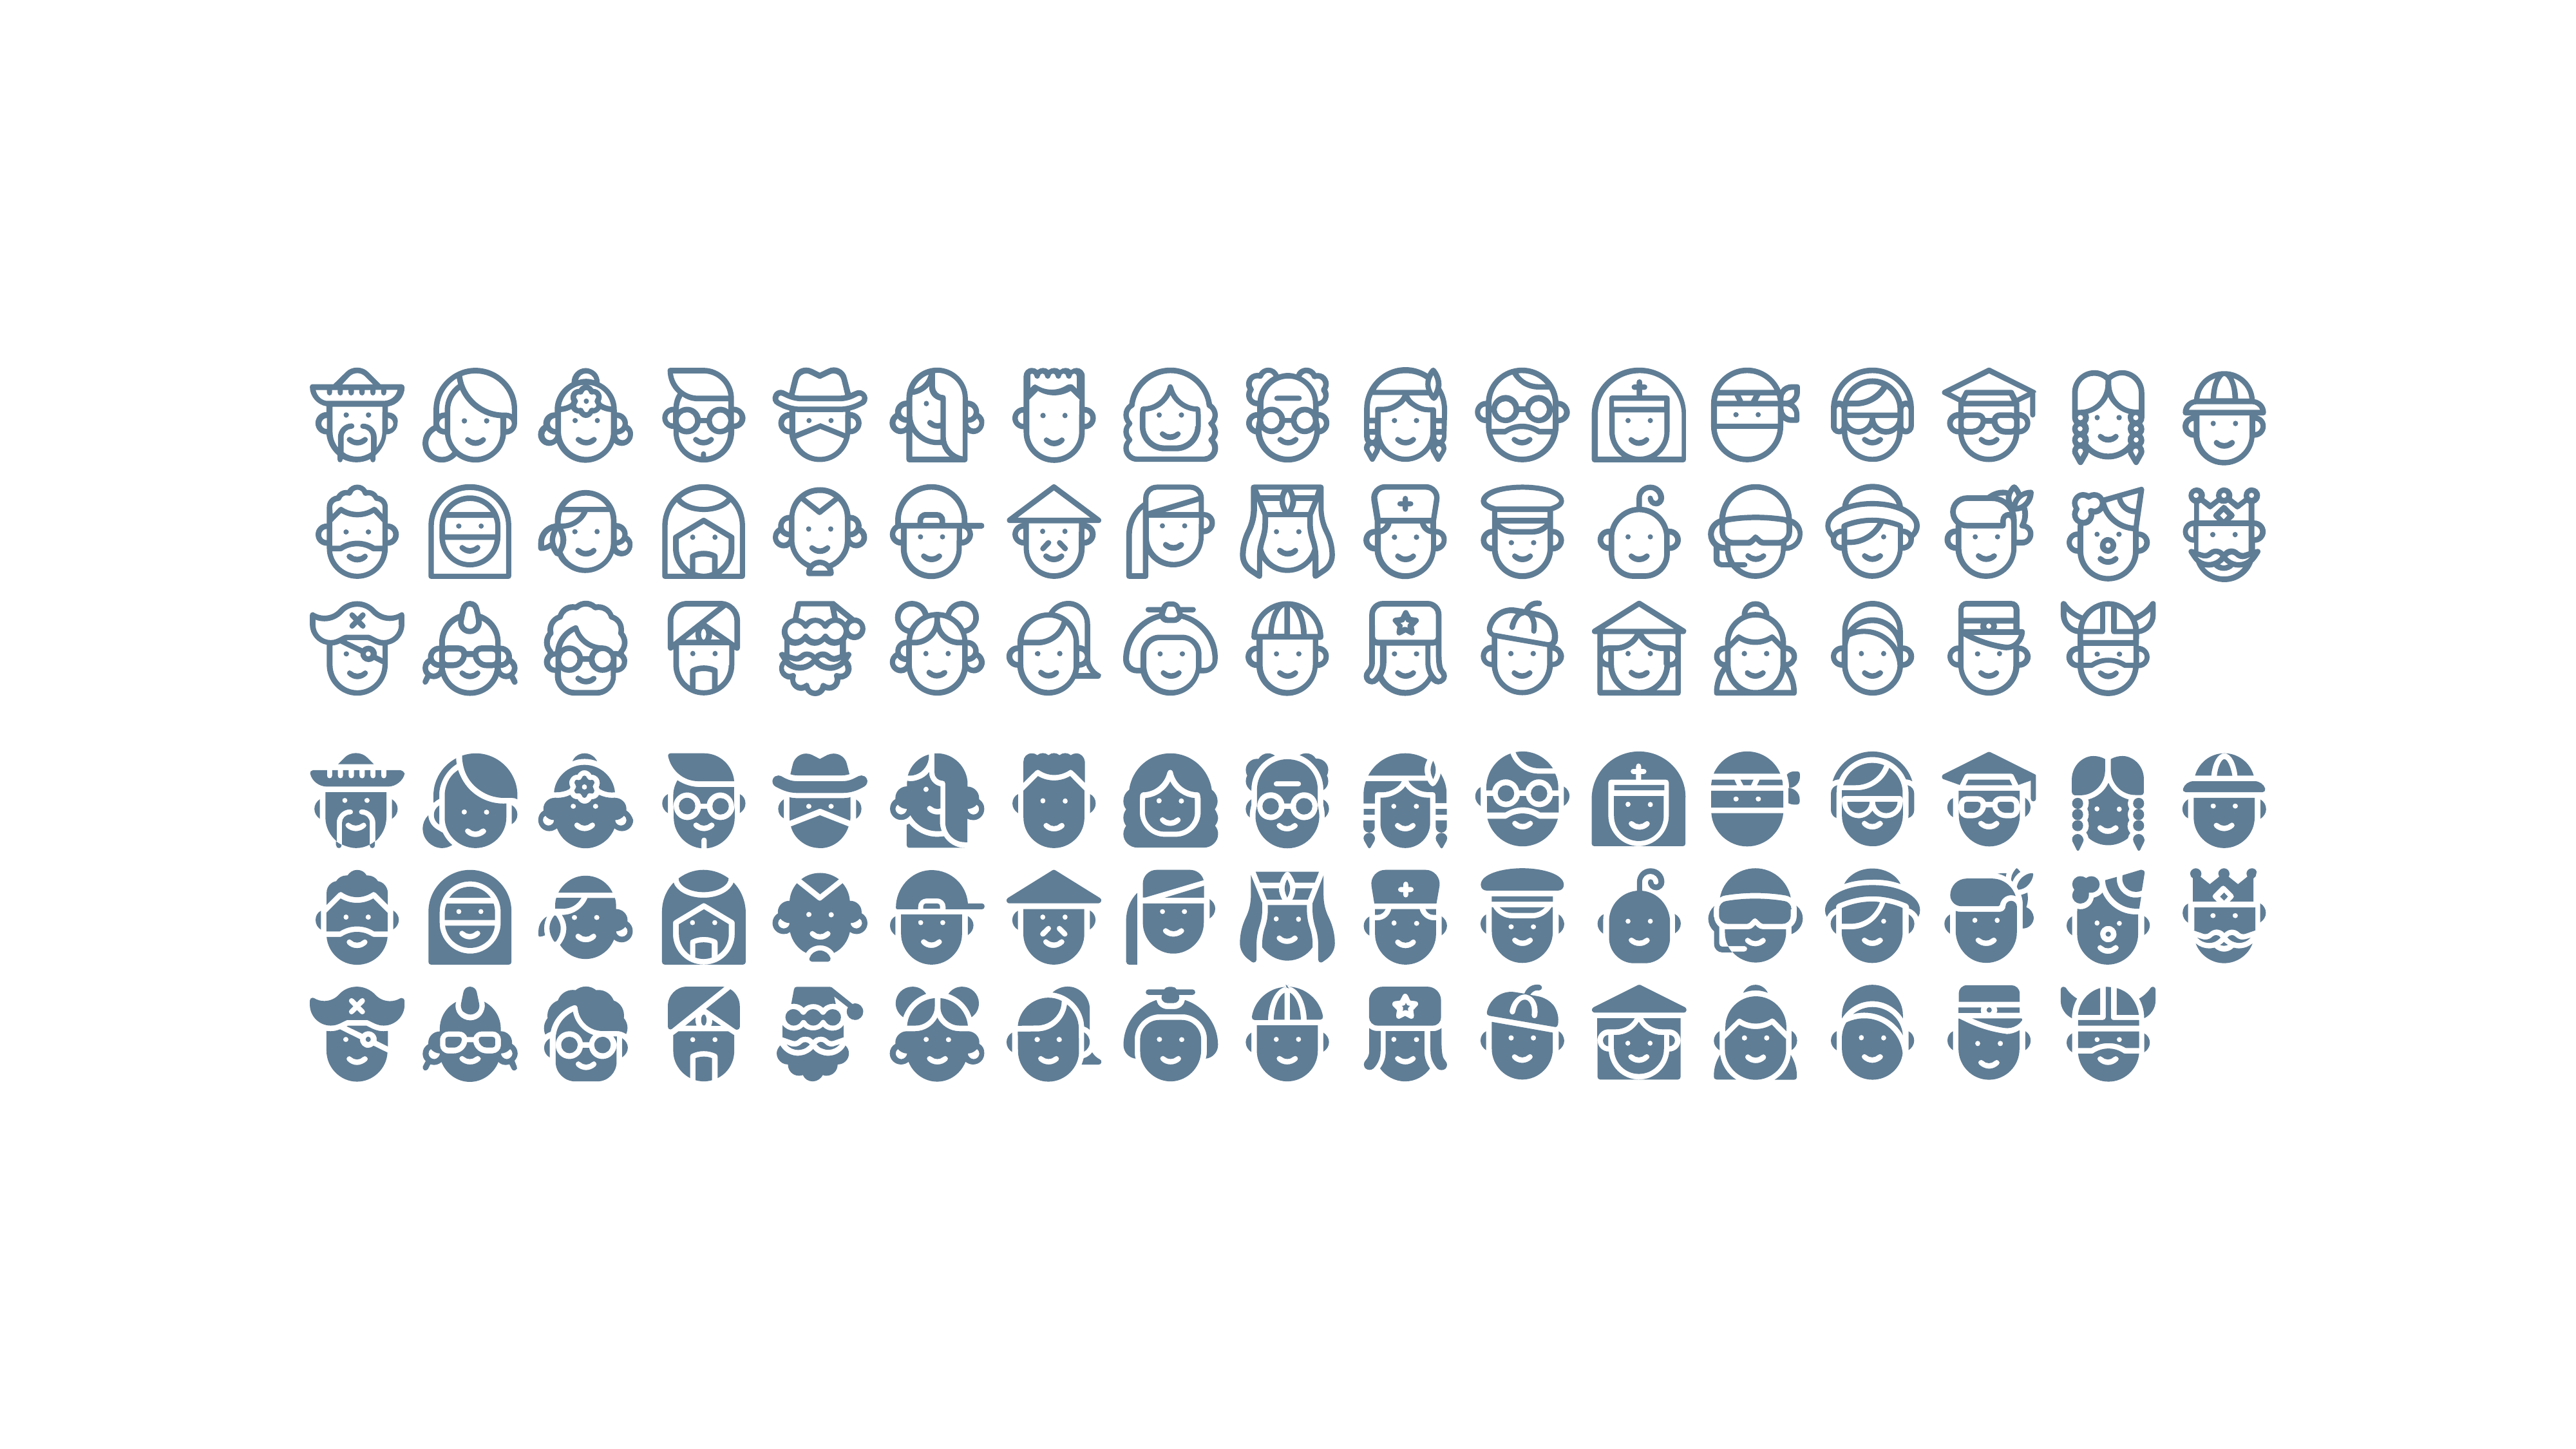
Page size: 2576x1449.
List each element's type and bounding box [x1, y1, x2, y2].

text_box [1012, 753, 1096, 849]
text_box [1363, 753, 1448, 849]
text_box [662, 484, 746, 580]
text_box [1245, 601, 1329, 696]
text_box [1591, 600, 1687, 696]
text_box [772, 753, 868, 849]
text_box [1122, 601, 1218, 696]
text_box [310, 753, 405, 849]
text_box [1475, 367, 1570, 463]
text_box [422, 367, 518, 463]
text_box [1006, 986, 1102, 1082]
text_box [538, 489, 633, 573]
text_box [1597, 867, 1681, 963]
text_box [1123, 753, 1218, 848]
text_box [889, 753, 985, 848]
text_box [422, 986, 518, 1083]
text_box [2182, 753, 2267, 849]
text_box [1944, 484, 2034, 580]
text_box [662, 753, 746, 849]
text_box [889, 367, 985, 463]
text_box [779, 601, 866, 697]
text_box [2071, 755, 2145, 851]
text_box [428, 484, 512, 580]
text_box [772, 487, 867, 576]
text_box [1245, 986, 1329, 1082]
text_box [667, 600, 741, 696]
text_box [1363, 600, 1448, 696]
text_box [1714, 984, 1797, 1080]
text_box [889, 869, 985, 965]
text_box [1245, 367, 1330, 463]
text_box [1481, 484, 1564, 580]
text_box [1481, 600, 1564, 696]
text_box [1944, 867, 2034, 963]
text_box [544, 986, 629, 1082]
text_box [1830, 984, 1915, 1080]
text_box [662, 367, 746, 463]
text_box [2060, 601, 2156, 697]
text_box [428, 869, 512, 965]
text_box [1240, 871, 1336, 963]
text_box [309, 367, 405, 463]
text_box [1591, 751, 1686, 847]
text_box [422, 753, 518, 849]
text_box [1245, 753, 1329, 849]
text_box [309, 986, 405, 1082]
text_box [1363, 484, 1447, 580]
text_box [1825, 484, 1920, 580]
text_box [1012, 368, 1096, 464]
text_box [667, 986, 741, 1082]
text_box [1007, 484, 1102, 580]
text_box [2060, 987, 2156, 1082]
text_box [1710, 751, 1801, 847]
text_box [1475, 751, 1570, 847]
text_box [422, 600, 518, 696]
text_box [1830, 367, 1915, 462]
text_box [776, 987, 864, 1082]
text_box [661, 869, 746, 965]
text_box [1824, 868, 1920, 963]
text_box [1123, 987, 1218, 1082]
text_box [1480, 867, 1565, 963]
text_box [889, 600, 985, 696]
text_box [315, 484, 399, 580]
text_box [1126, 484, 1215, 580]
text_box [1597, 484, 1681, 580]
text_box [309, 601, 405, 696]
text_box [1591, 984, 1687, 1080]
text_box [1123, 367, 1218, 462]
text_box [544, 600, 628, 696]
text_box [1830, 600, 1915, 696]
text_box [538, 368, 634, 463]
text_box [1947, 985, 2031, 1080]
text_box [2066, 869, 2150, 965]
text_box [538, 753, 634, 849]
text_box [889, 986, 985, 1082]
text_box [1363, 869, 1448, 965]
text_box [1714, 601, 1797, 696]
text_box [772, 873, 868, 962]
text_box [1240, 484, 1336, 580]
text_box [2066, 486, 2150, 582]
text_box [2183, 487, 2266, 583]
text_box [1708, 867, 1803, 963]
text_box [1591, 367, 1687, 463]
text_box [772, 367, 868, 462]
text_box [2072, 370, 2145, 466]
text_box [1480, 984, 1565, 1080]
text_box [1006, 600, 1102, 696]
text_box [1363, 986, 1448, 1082]
text_box [1707, 484, 1803, 580]
text_box [2182, 867, 2266, 963]
text_box [1942, 367, 2037, 462]
text_box [1006, 869, 1102, 965]
text_box [1363, 366, 1448, 462]
text_box [1710, 367, 1801, 463]
text_box [1126, 869, 1216, 965]
text_box [538, 875, 633, 960]
text_box [1947, 600, 2031, 696]
text_box [1830, 751, 1915, 847]
text_box [1942, 752, 2036, 847]
text_box [889, 484, 985, 580]
text_box [315, 869, 399, 965]
text_box [2182, 370, 2266, 466]
